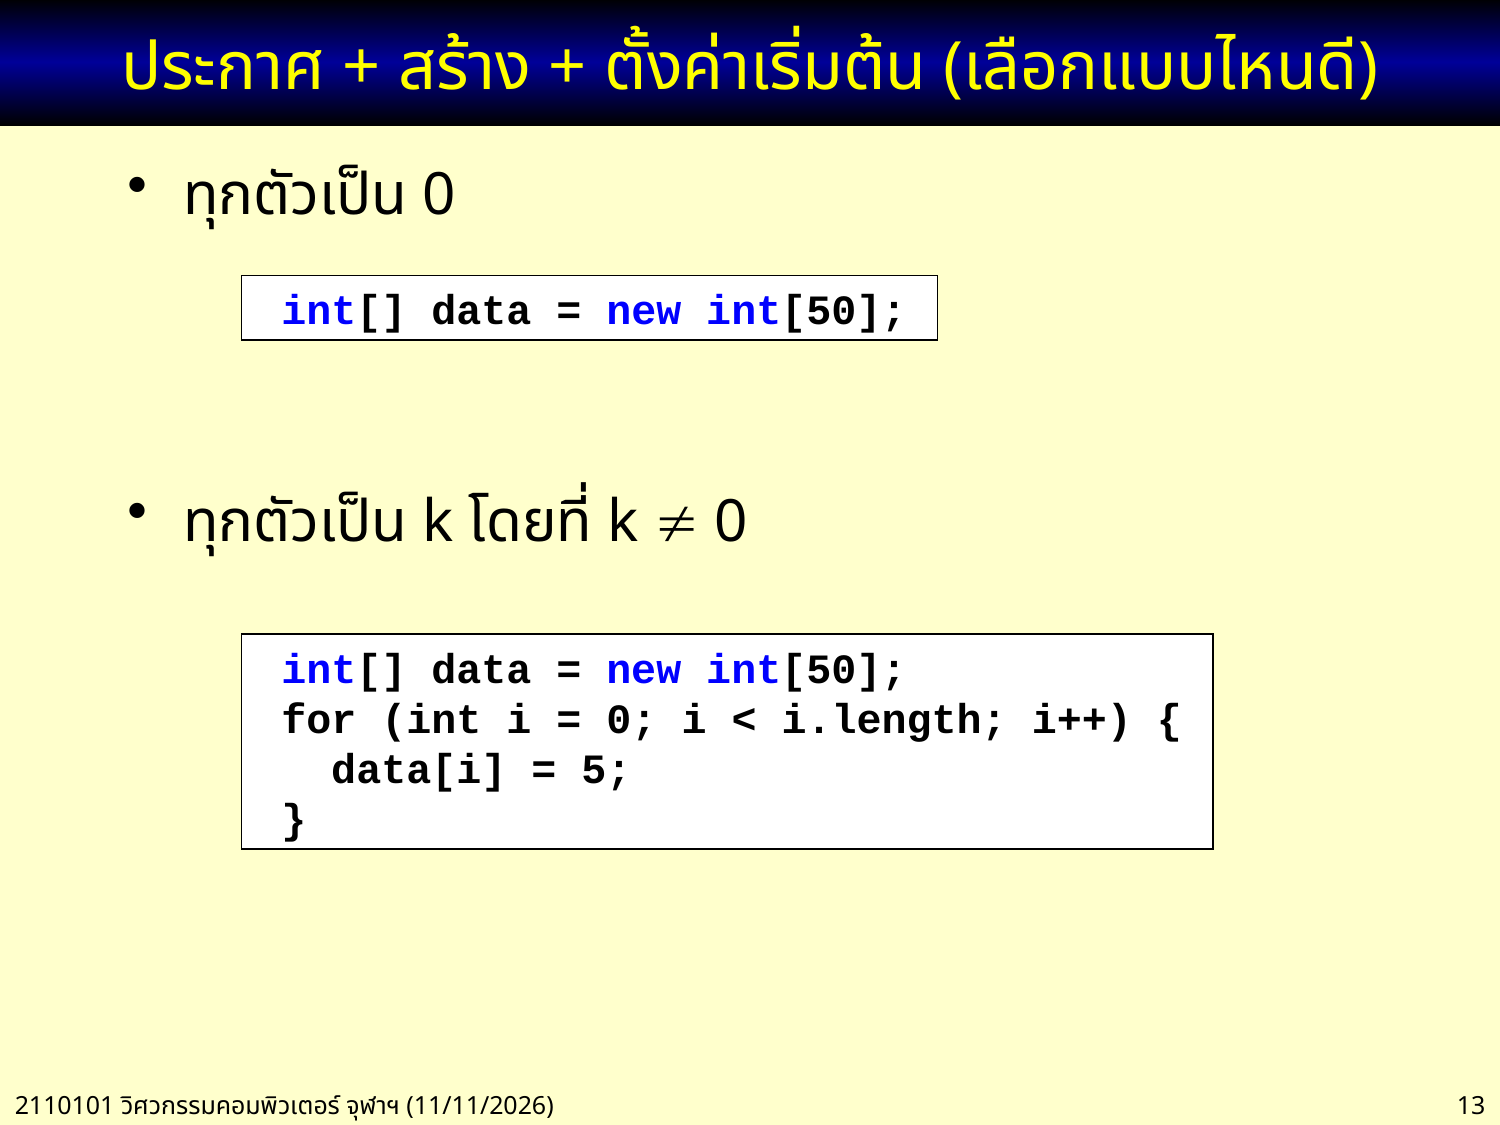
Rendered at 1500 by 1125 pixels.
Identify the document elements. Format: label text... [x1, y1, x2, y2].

text_box int[] data = new int[50]; [241, 275, 938, 341]
title ประกาศ + สร้าง + ตั้งค่าเริ่มต้น (เลือกแบบไหนดี) [0, 0, 1500, 126]
list ทุกตัวเป็น 0 ทุกตัวเป็น k โดยที่ k  0 [112, 148, 1412, 987]
text_box int[] data = new int[50]; for (int i = 0; i < i.length; i++) { data[i] = 5; } [241, 634, 1213, 849]
